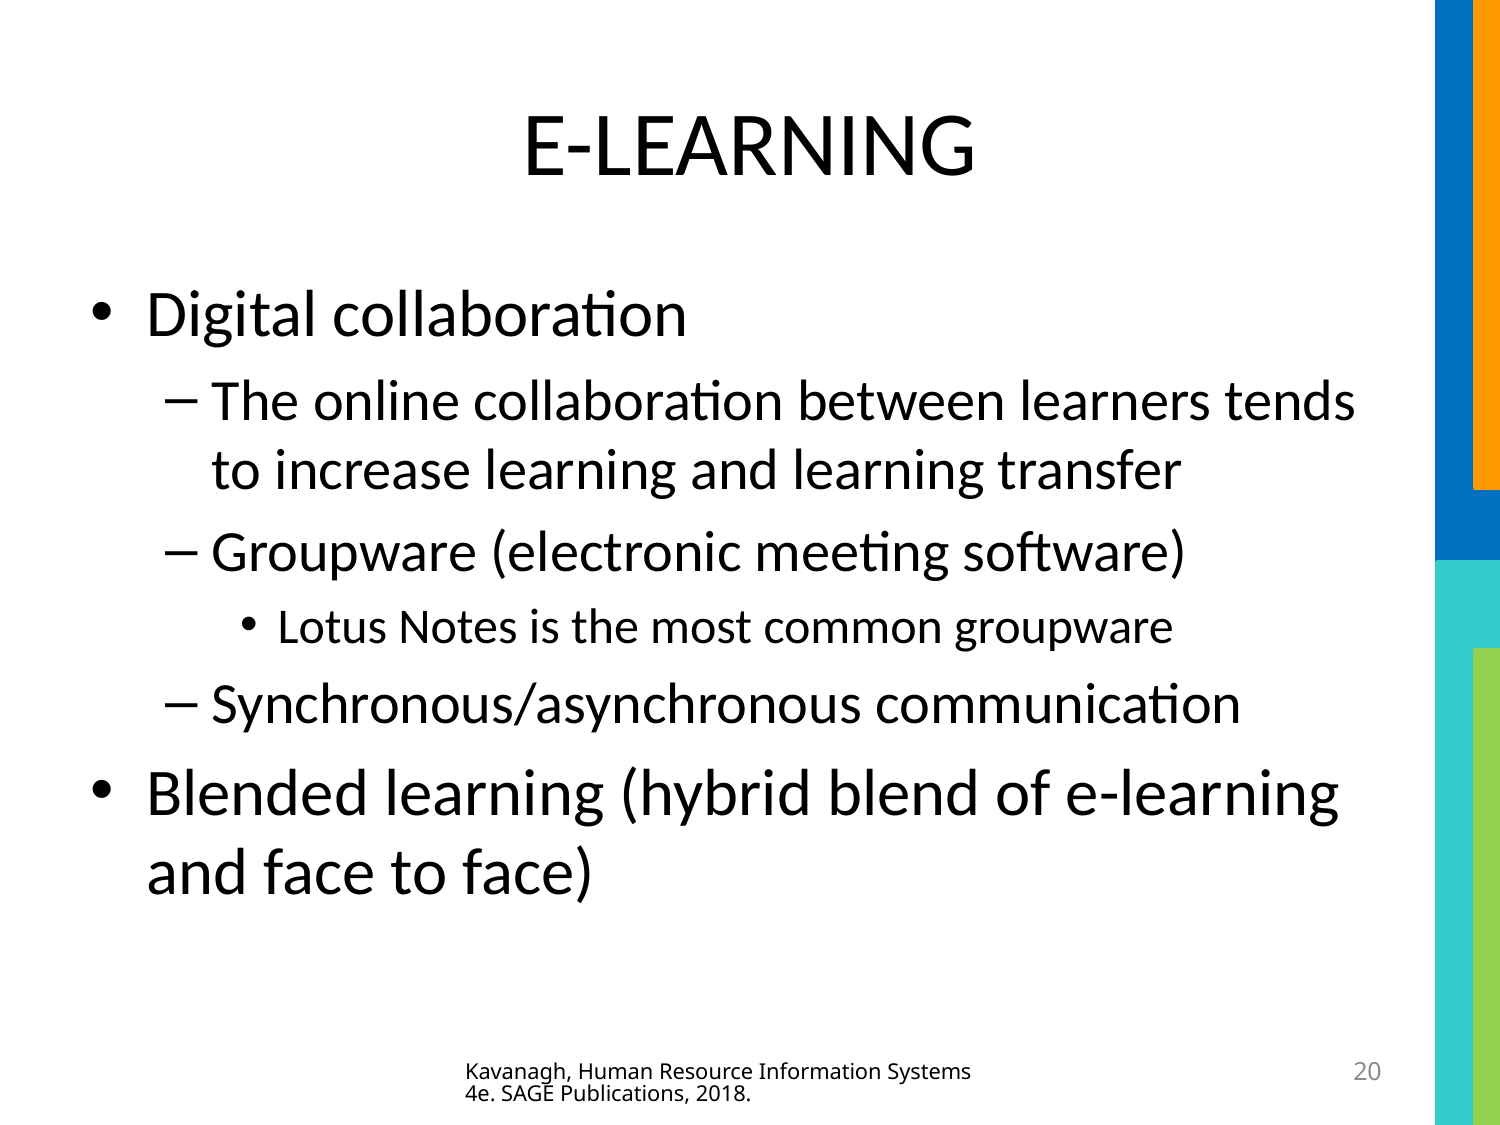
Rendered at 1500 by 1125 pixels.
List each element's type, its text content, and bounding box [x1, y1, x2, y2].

footer Kavanagh, Human Resource Information Systems 4e. SAGE Publications, 2018. [450, 1042, 1004, 1103]
slide_number 20 [1059, 1042, 1397, 1103]
list Digital collaboration The online collaboration between learners tends to increase learning and learning transfer Groupware (electronic meeting software) Lotus Notes is the most common groupware Synchronous/asynchronous communication Blended learning (hybrid blend of e-learning and face to face) [75, 262, 1425, 1005]
title E-LEARNING [75, 45, 1425, 233]
